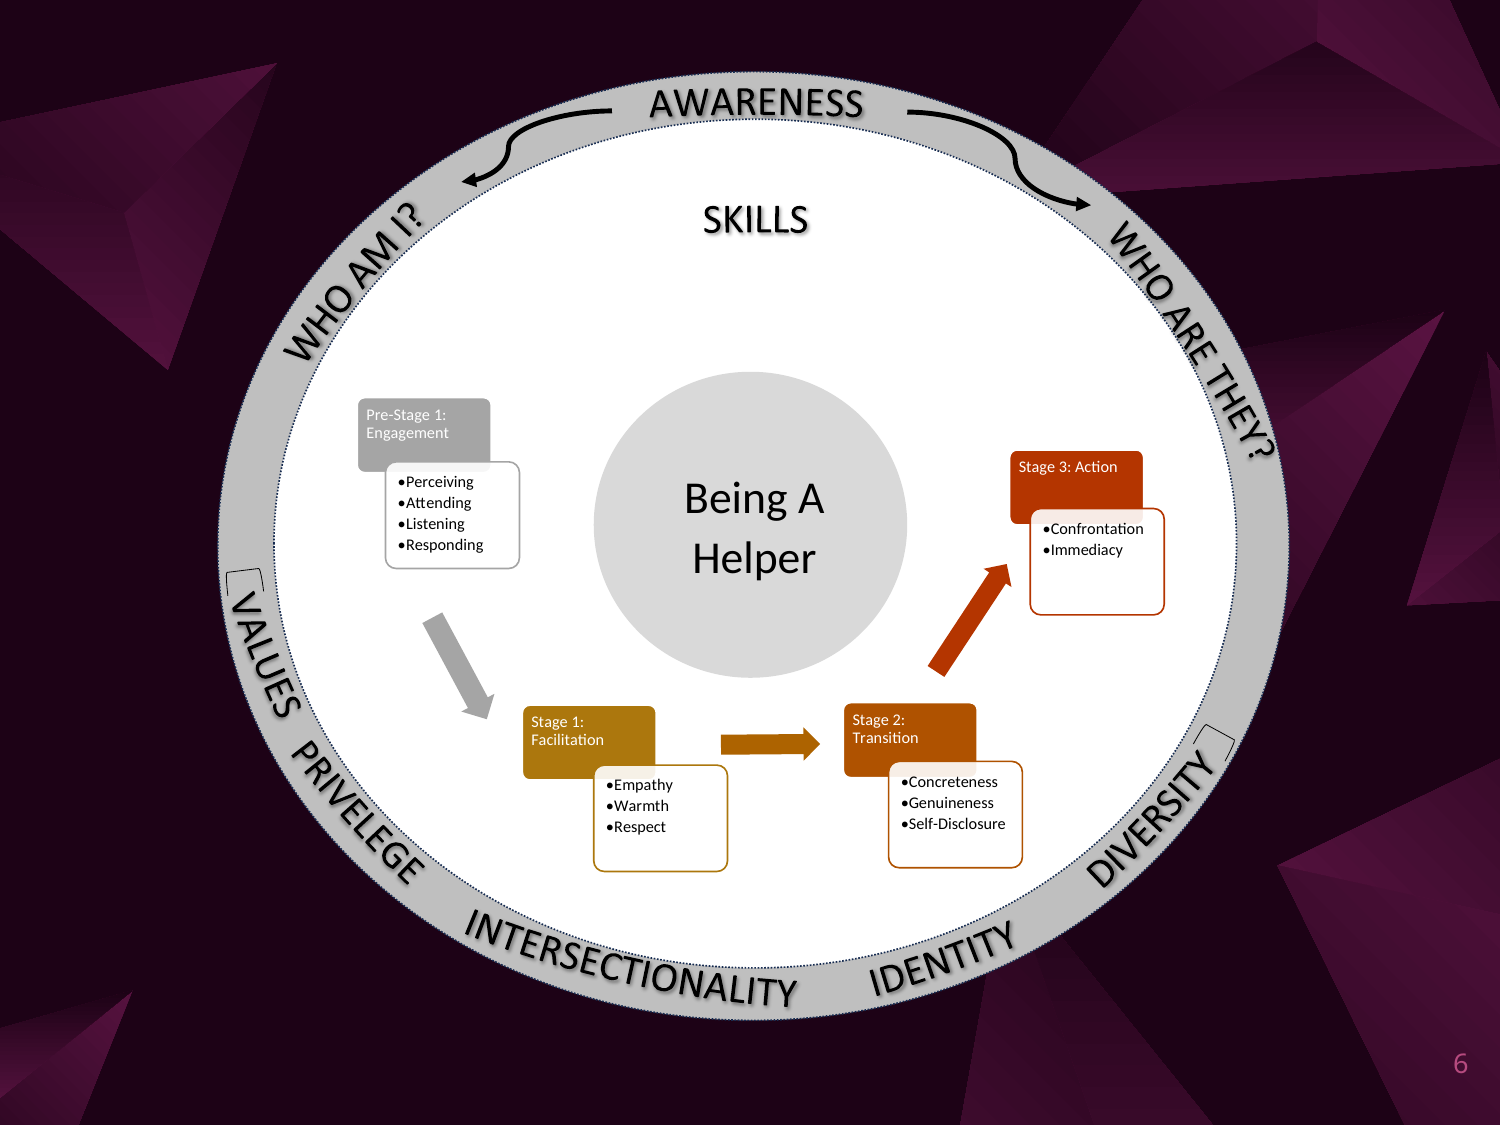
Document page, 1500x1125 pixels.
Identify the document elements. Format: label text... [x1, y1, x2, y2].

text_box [0, 0, 1456, 1117]
slide_number 6 [1460, 1022, 1469, 1109]
